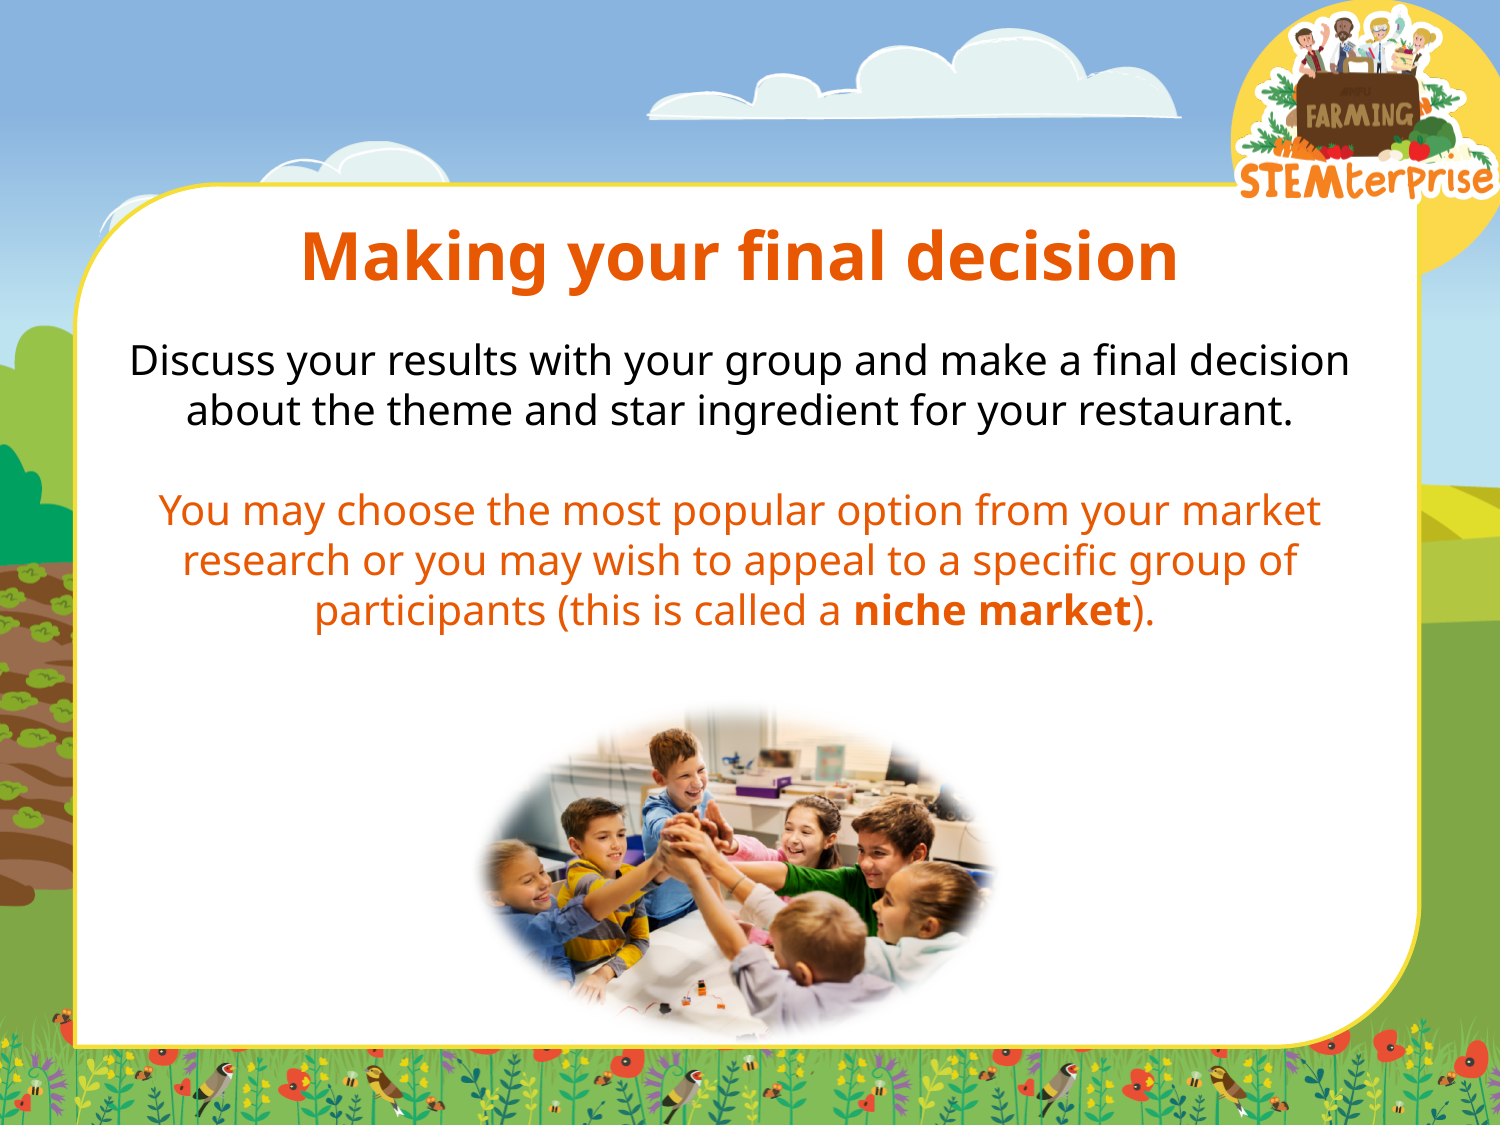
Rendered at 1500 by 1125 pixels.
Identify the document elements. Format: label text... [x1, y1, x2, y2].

text_box Making your final decision Discuss your results with your group and make a final decision about the theme and star ingredient for your restaurant. You may choose the most popular option from your market research or you may wish to appeal to a specific group of participants (this is called a niche market). [102, 206, 1378, 642]
text_box [139, 182, 1228, 206]
picture [0, 0, 1500, 1125]
text_box [72, 214, 1422, 1049]
